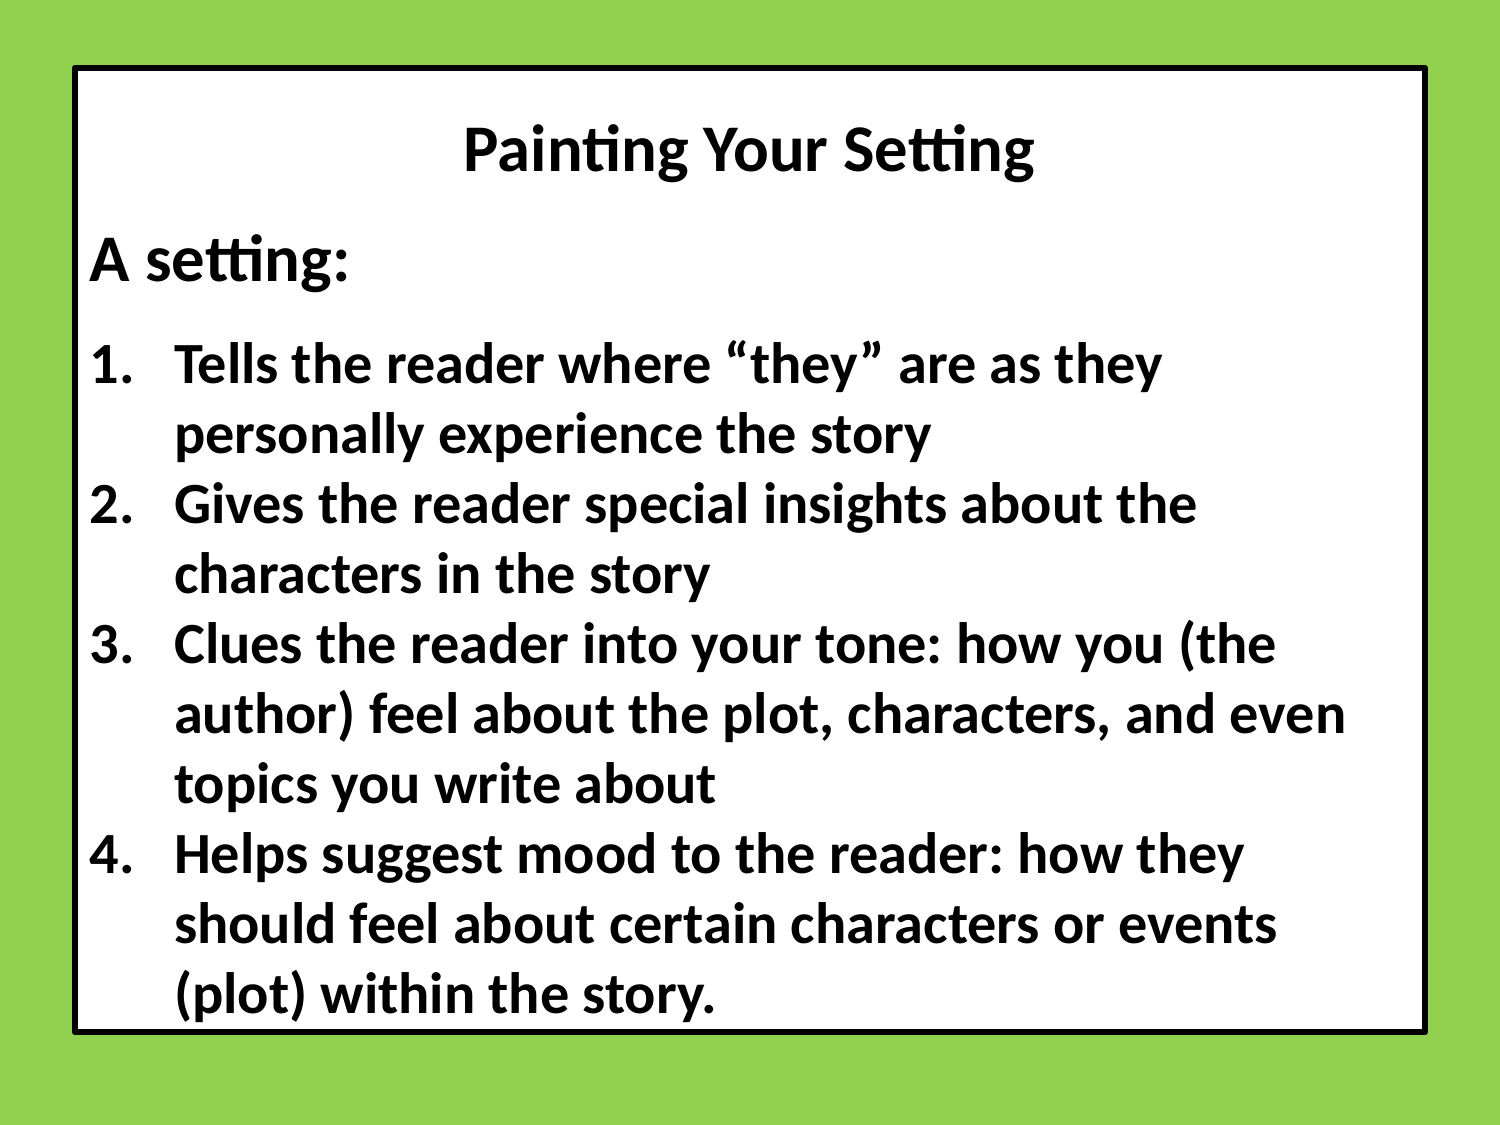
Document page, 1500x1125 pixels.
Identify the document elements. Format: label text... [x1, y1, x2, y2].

text_box Painting Your Setting A setting: Tells the reader where “they” are as they personally experience the story Gives the reader special insights about the characters in the story Clues the reader into your tone: how you (the author) feel about the plot, characters, and even topics you write about Helps suggest mood to the reader: how they should feel about certain characters or events (plot) within the story. [74, 67, 1425, 1033]
